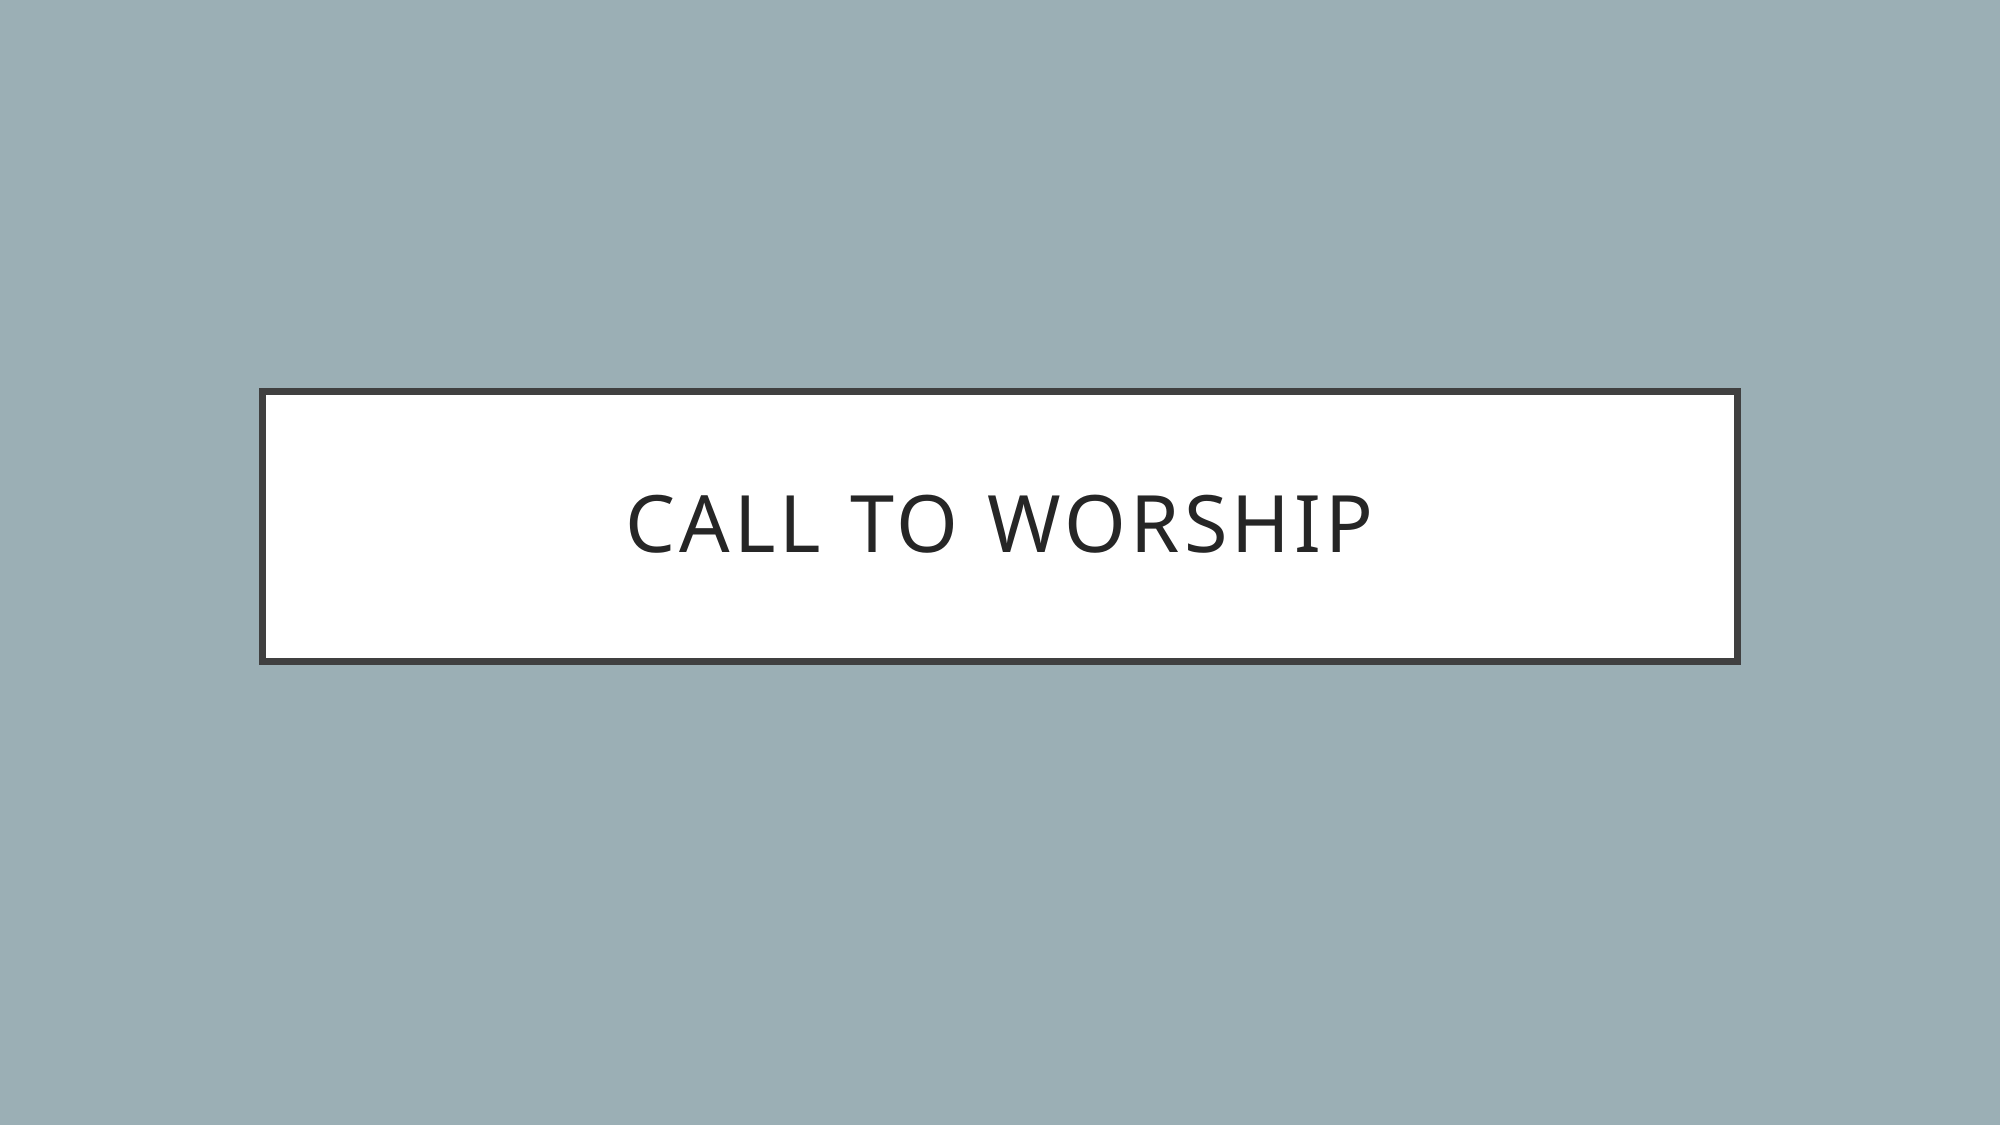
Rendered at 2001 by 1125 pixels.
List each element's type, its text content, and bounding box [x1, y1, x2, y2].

title Call to worship [259, 388, 1741, 665]
